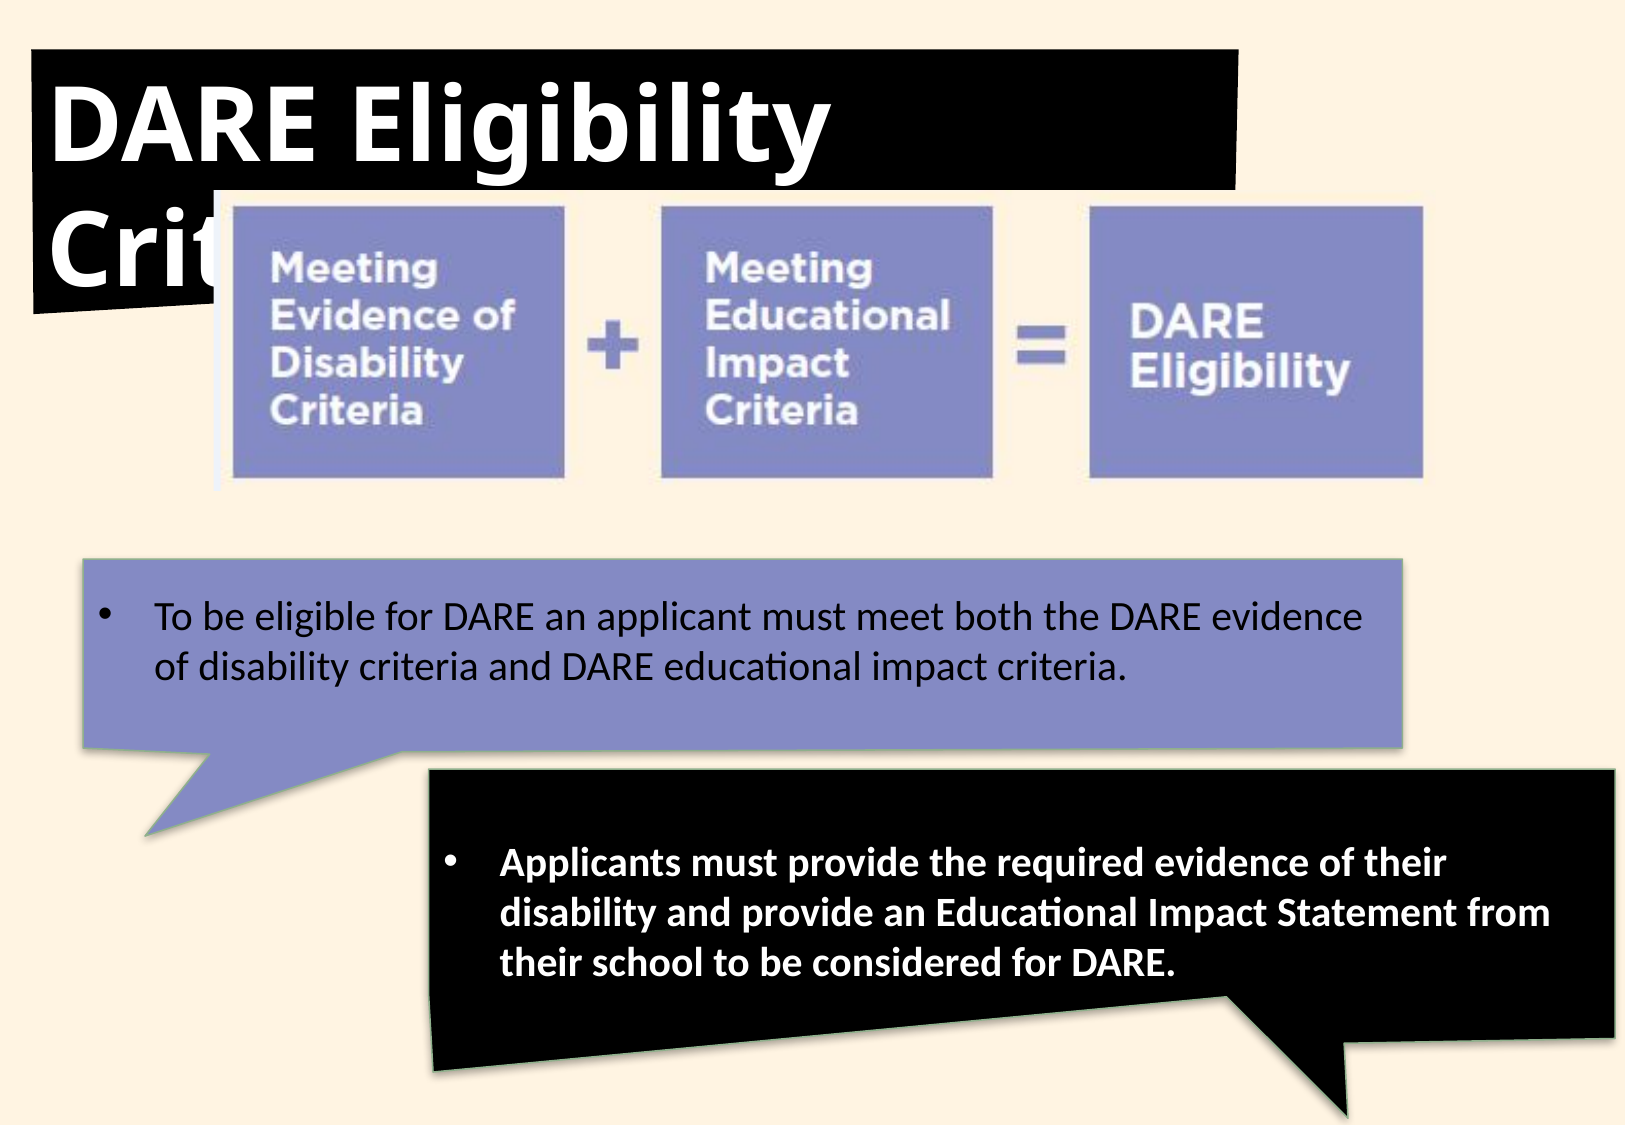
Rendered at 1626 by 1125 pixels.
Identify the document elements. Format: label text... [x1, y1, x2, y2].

text_box Applicants must provide the required evidence of their disability and provide an Educational Impact Statement from their school to be considered for DARE. [427, 768, 1616, 1119]
text_box To be eligible for DARE an applicant must meet both the DARE evidence of disability criteria and DARE educational impact criteria. [82, 558, 1404, 837]
picture [213, 190, 1436, 492]
text_box DARE Eligibility Criteria? [31, 49, 1239, 315]
